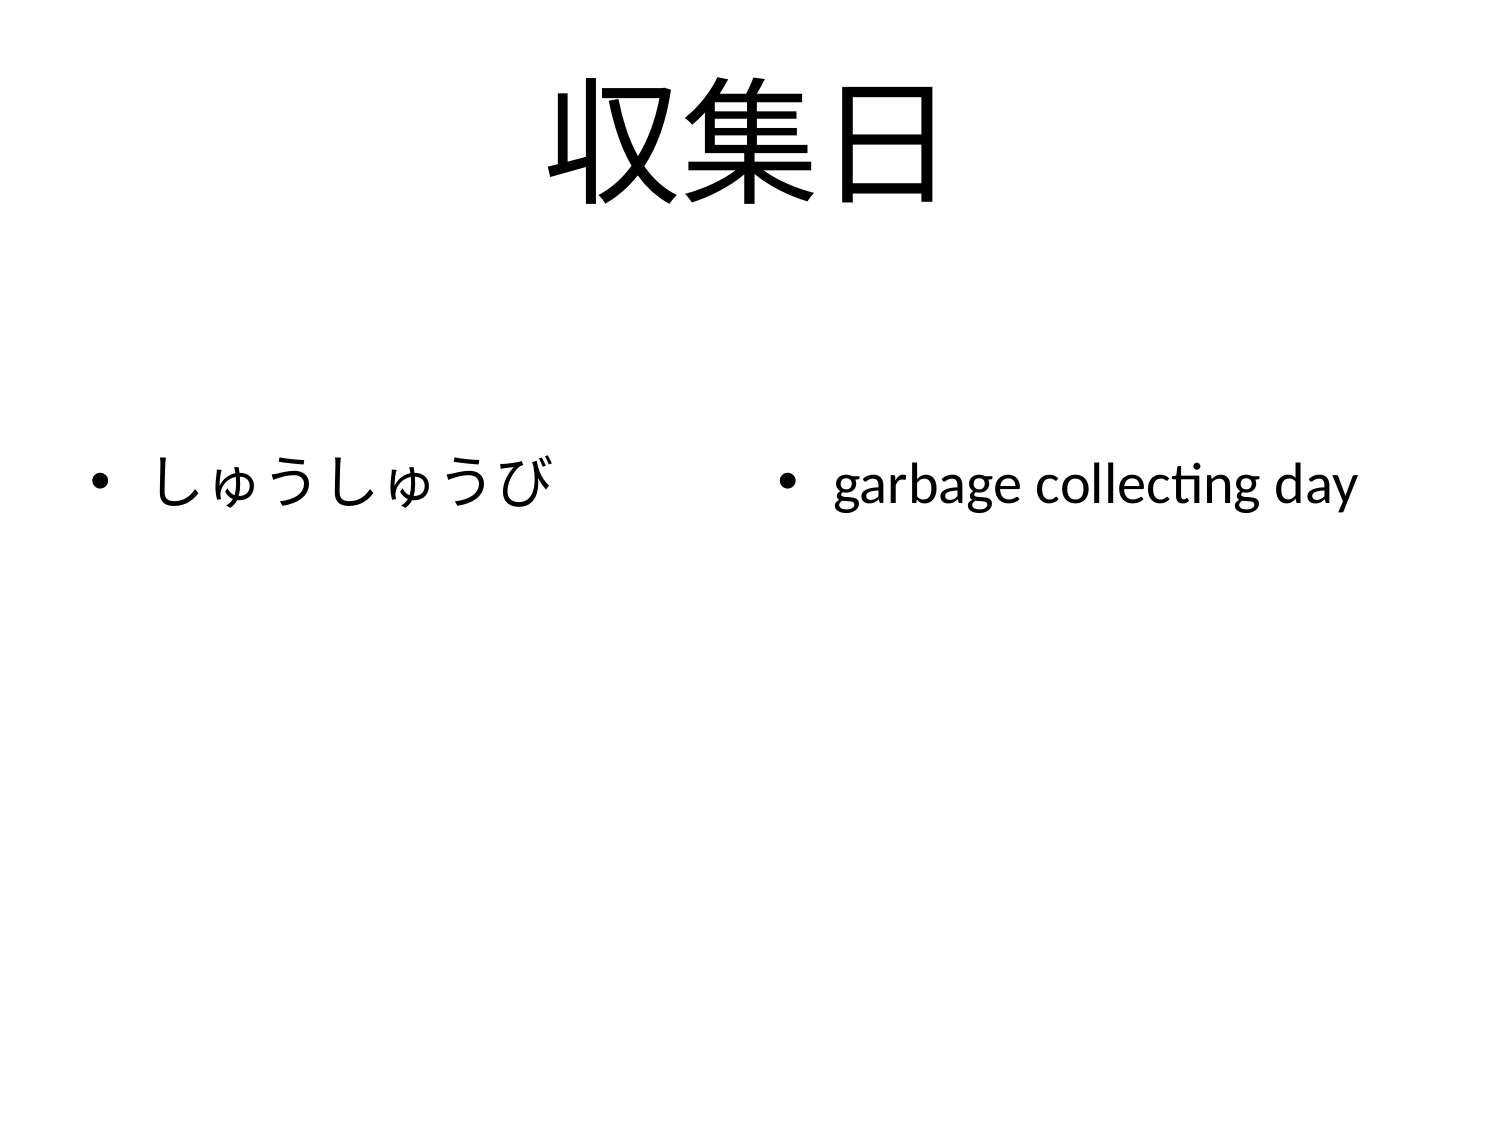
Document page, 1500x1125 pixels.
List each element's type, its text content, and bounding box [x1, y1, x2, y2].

title 収集日 [74, 44, 1426, 233]
list garbage collecting day [762, 437, 1426, 1006]
list しゅうしゅうび [74, 437, 738, 1006]
